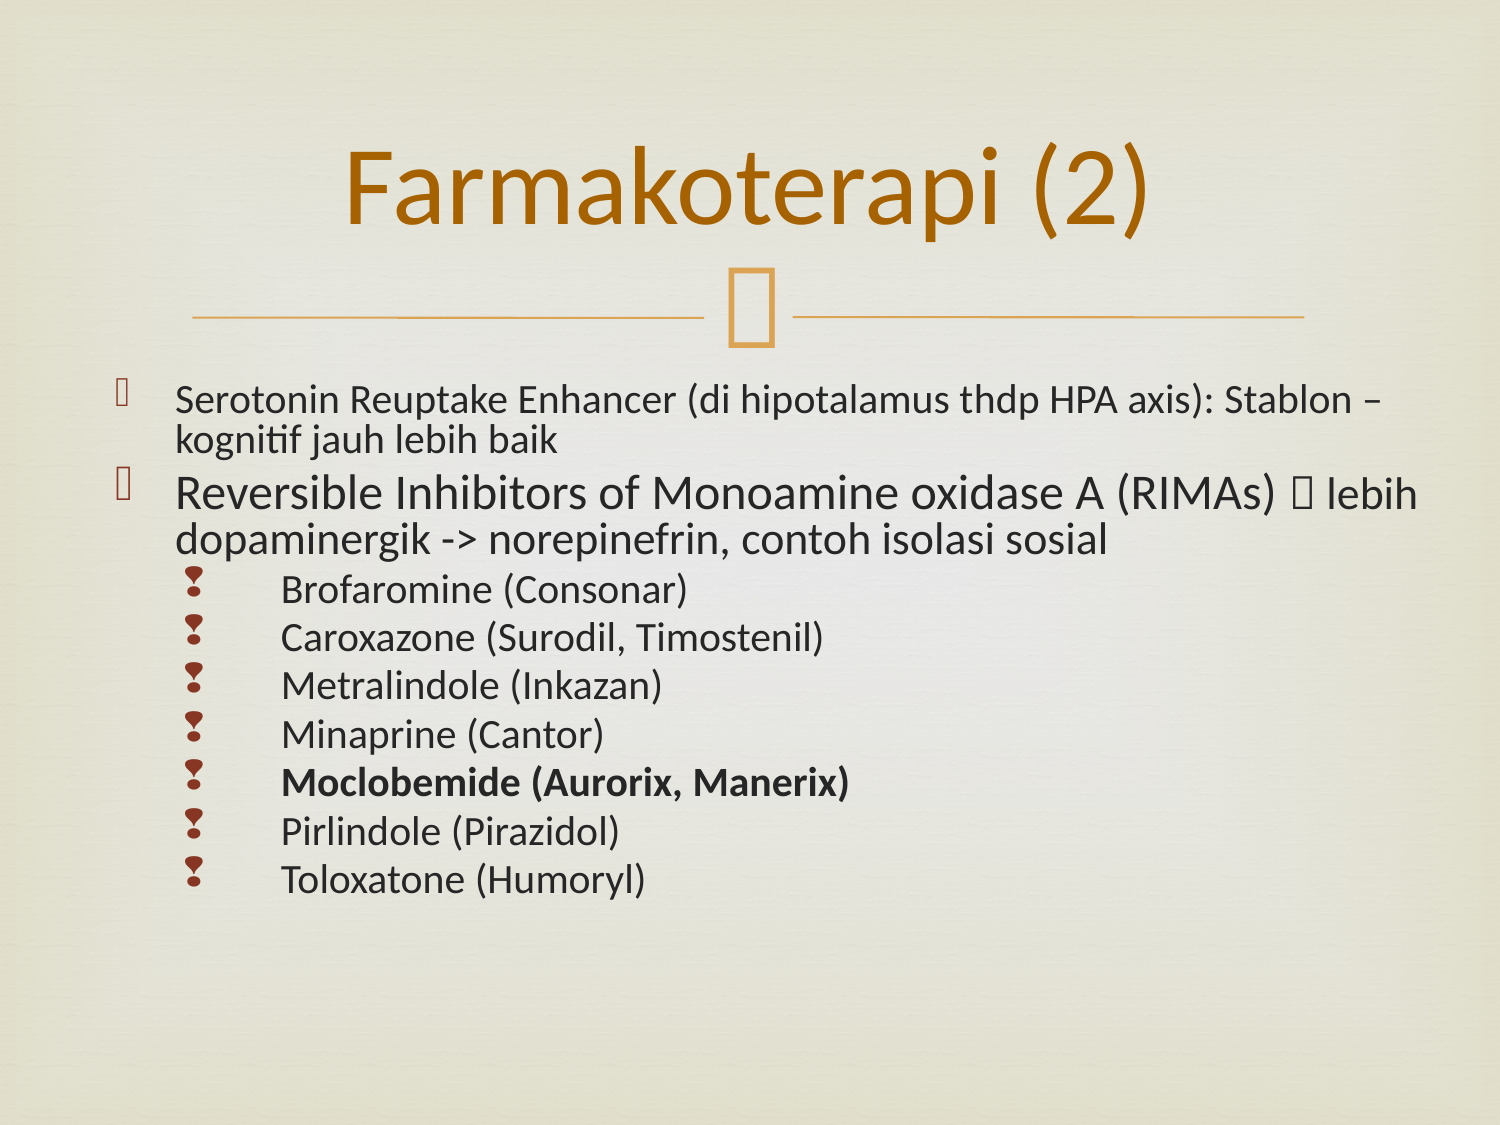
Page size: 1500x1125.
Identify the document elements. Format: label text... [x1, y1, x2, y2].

title Farmakoterapi (2) [112, 93, 1386, 267]
list Serotonin Reuptake Enhancer (di hipotalamus thdp HPA axis): Stablon – kognitif jauh lebih baik Reversible Inhibitors of Monoamine oxidase A (RIMAs)  lebih dopaminergik -> norepinefrin, contoh isolasi sosial Brofaromine (Consonar) Caroxazone (Surodil, Timostenil) Metralindole (Inkazan) Minaprine (Cantor) Moclobemide (Aurorix, Manerix) Pirlindole (Pirazidol) Toloxatone (Humoryl) [100, 373, 1451, 975]
